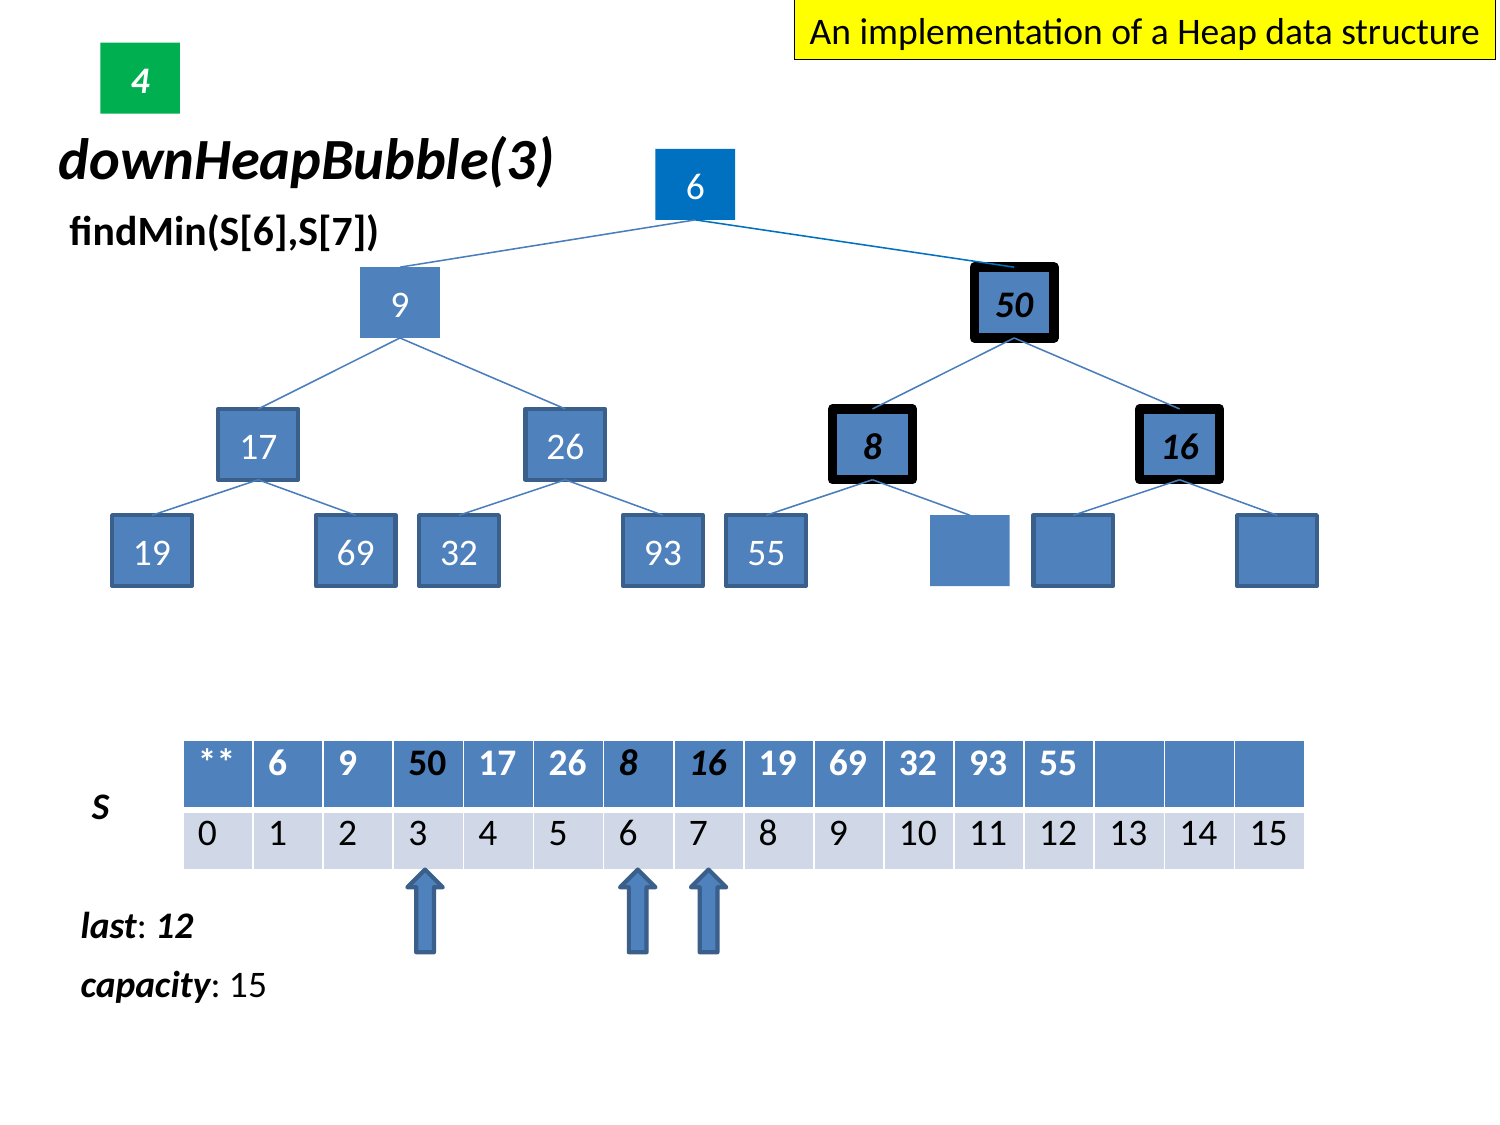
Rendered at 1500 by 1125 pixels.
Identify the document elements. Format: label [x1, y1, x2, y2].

table_cell [254, 813, 322, 869]
table_cell [184, 813, 252, 869]
table_cell [1235, 813, 1304, 869]
table_header [254, 741, 322, 807]
table_header [1095, 741, 1164, 807]
table_cell [1025, 813, 1093, 869]
text_box [618, 867, 658, 955]
table_header [324, 741, 392, 807]
table_header [604, 741, 673, 807]
table_header [184, 741, 252, 807]
table_cell [955, 813, 1023, 869]
text_box [44, 41, 1318, 587]
table_header [815, 741, 883, 807]
table_cell [604, 813, 673, 869]
text_box [405, 867, 445, 955]
table_header [1165, 741, 1234, 807]
table_cell [464, 813, 533, 869]
table_cell [885, 813, 953, 869]
table_cell [745, 813, 813, 869]
table_header [745, 741, 813, 807]
table_header [464, 741, 533, 807]
table_header [534, 741, 603, 807]
table_cell [675, 813, 743, 869]
text_box [688, 867, 729, 955]
text_box [77, 775, 125, 835]
table_cell [1165, 813, 1234, 869]
table_cell [394, 813, 463, 869]
table_cell [324, 813, 392, 869]
table_header [1235, 741, 1304, 807]
table_cell [1095, 813, 1164, 869]
table_header [394, 741, 463, 807]
table_cell [815, 813, 883, 869]
table_header [885, 741, 953, 807]
table_header [675, 741, 743, 807]
table_header [1025, 741, 1093, 807]
text_box [794, 0, 1496, 60]
table_cell [534, 813, 603, 869]
text_box [65, 893, 283, 1012]
table_header [955, 741, 1023, 807]
